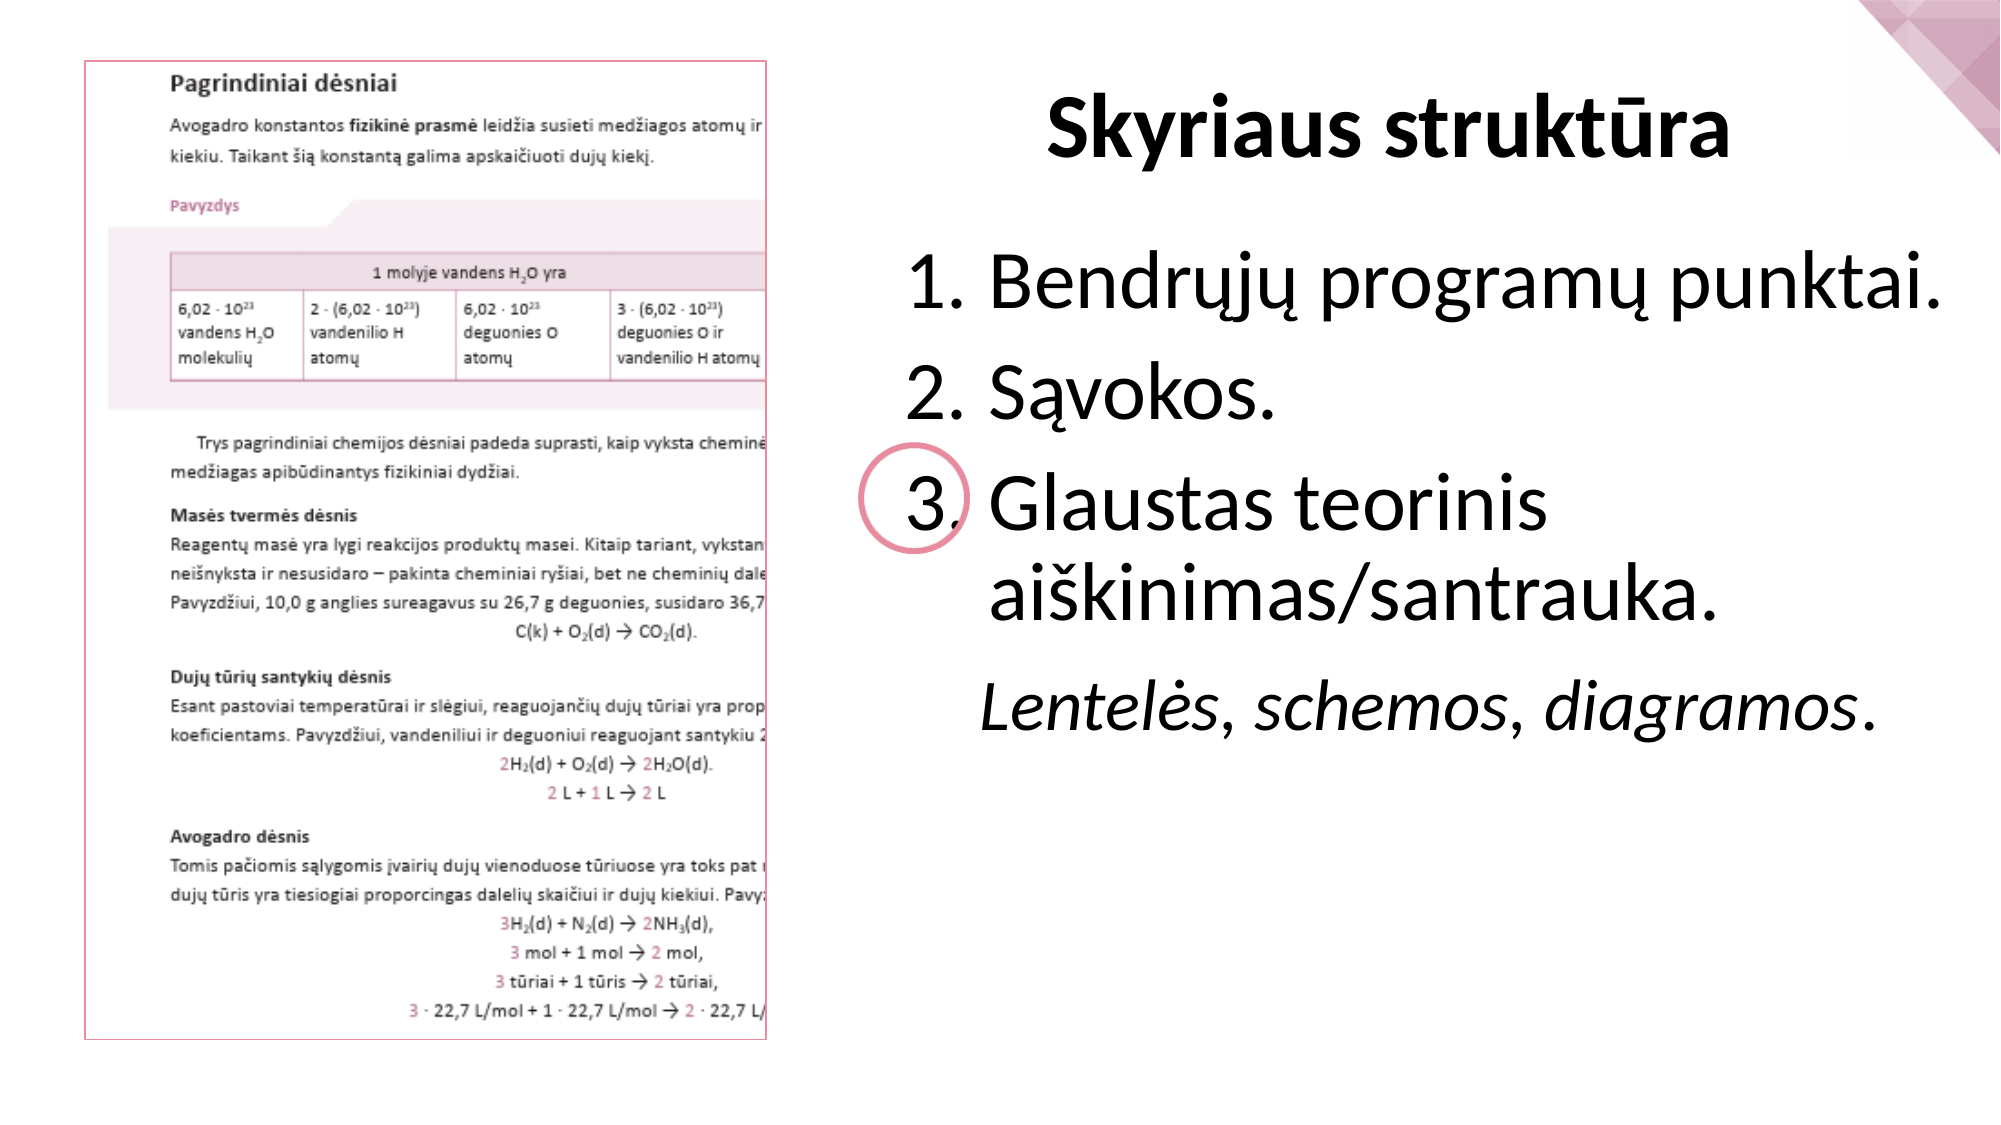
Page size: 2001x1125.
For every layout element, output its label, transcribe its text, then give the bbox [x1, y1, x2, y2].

title Skyriaus struktūra [913, 27, 1866, 229]
picture [85, 61, 766, 1040]
picture [1844, 0, 2000, 158]
list Bendrųjų programų punktai. Sąvokos. Glaustas teorinis aiškinimas/santrauka. Lentelės, schemos, diagramos. [889, 229, 1963, 1088]
picture [857, 441, 970, 554]
